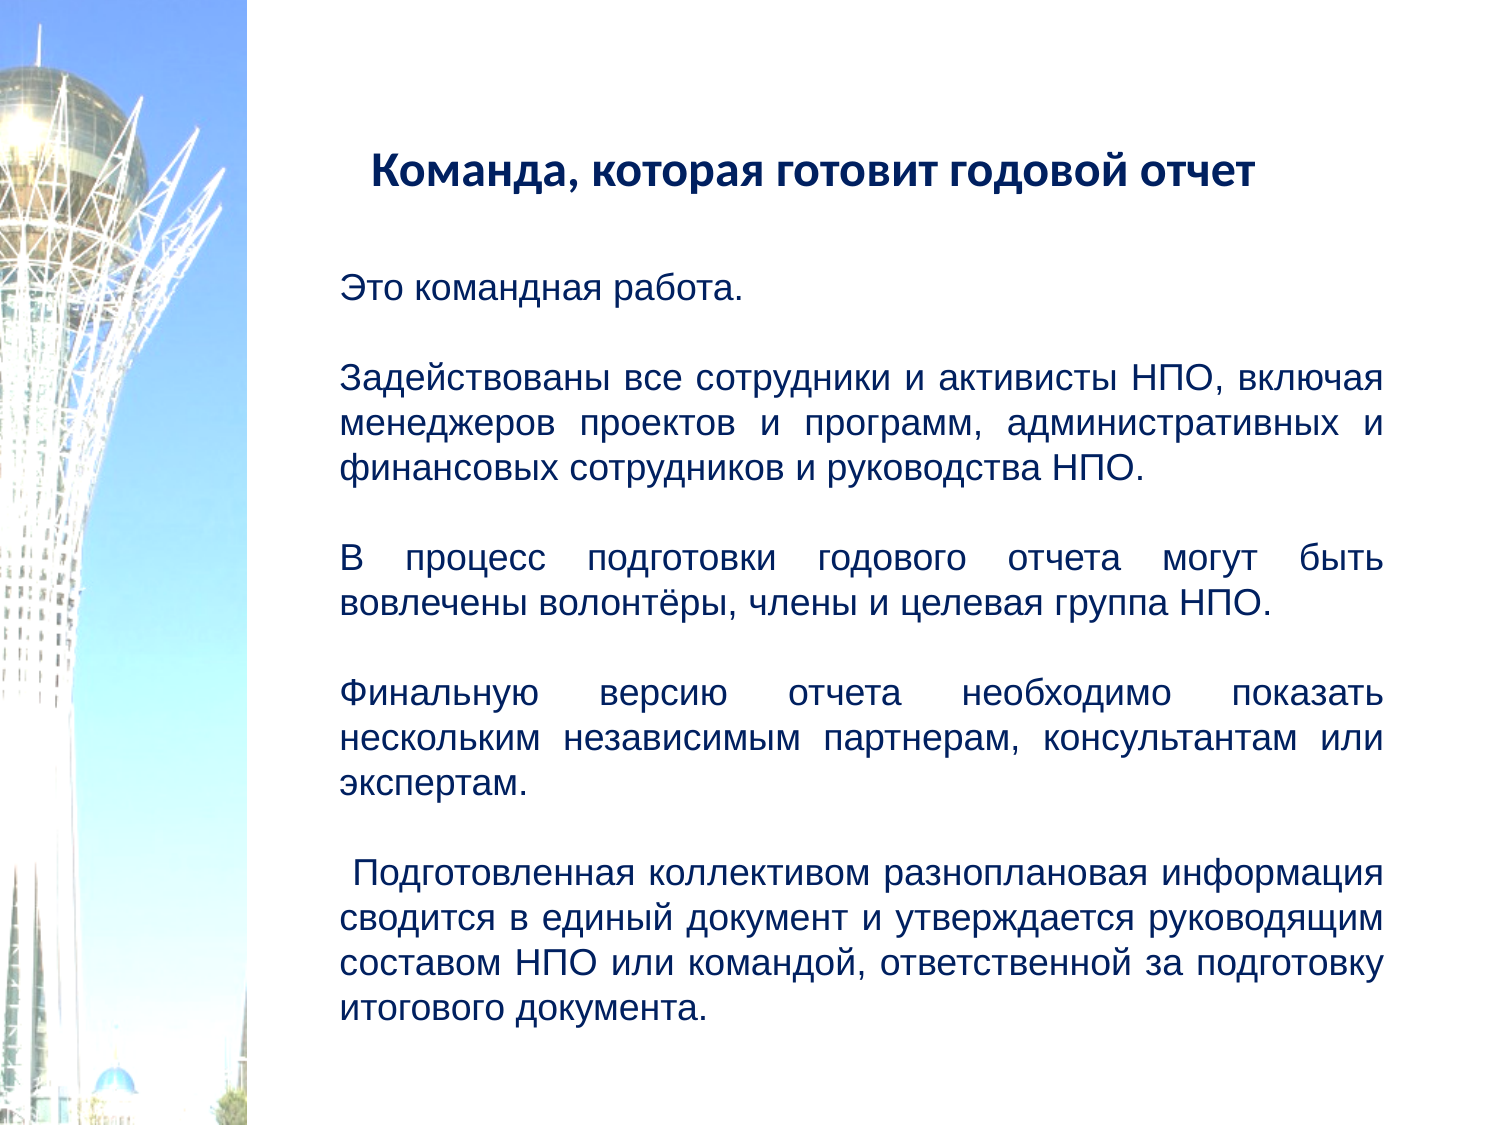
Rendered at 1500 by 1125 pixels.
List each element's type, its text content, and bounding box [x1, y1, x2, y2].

text_box Это командная работа. Задействованы все сотрудники и активисты НПО, включая менеджеров проектов и программ, административных и финансовых сотрудников и руководства НПО. В процесс подготовки годового отчета могут быть вовлечены волонтёры, члены и целевая группа НПО. Финальную версию отчета необходимо показать нескольким независимым партнерам, консультантам или экспертам. Подготовленная коллективом разноплановая информация сводится в единый документ и утверждается руководящим составом НПО или командой, ответственной за подготовку итогового документа. [324, 255, 1400, 1036]
picture [0, 0, 247, 1125]
text_box Команда, которая готовит годовой отчет [356, 129, 1447, 324]
